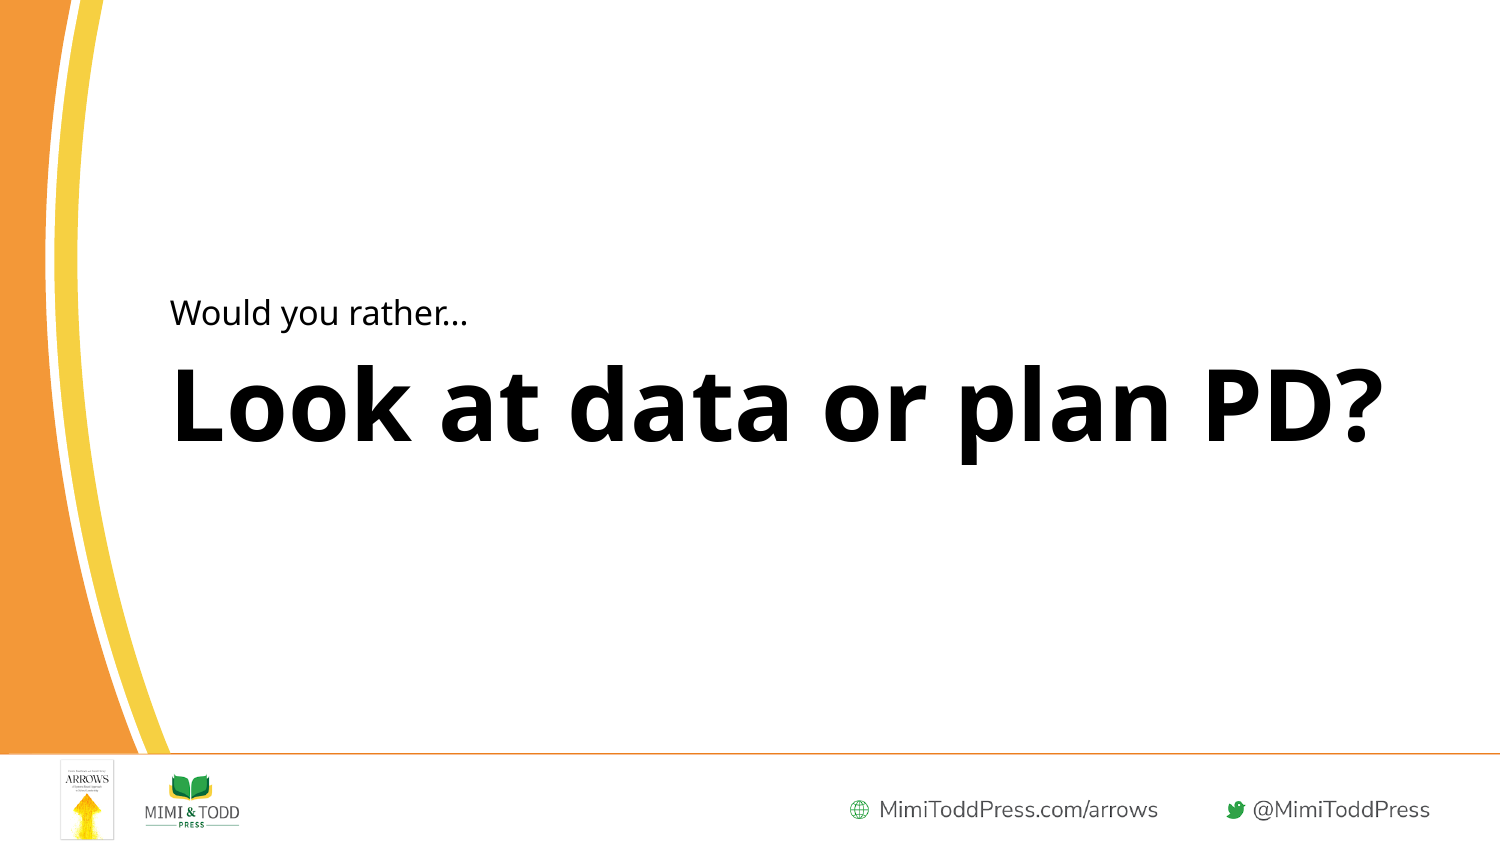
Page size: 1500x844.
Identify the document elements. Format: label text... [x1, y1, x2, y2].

title Look at data or plan PD? [154, 348, 1413, 477]
picture [0, 753, 1500, 844]
subtitle Would you rather… [154, 276, 1413, 348]
